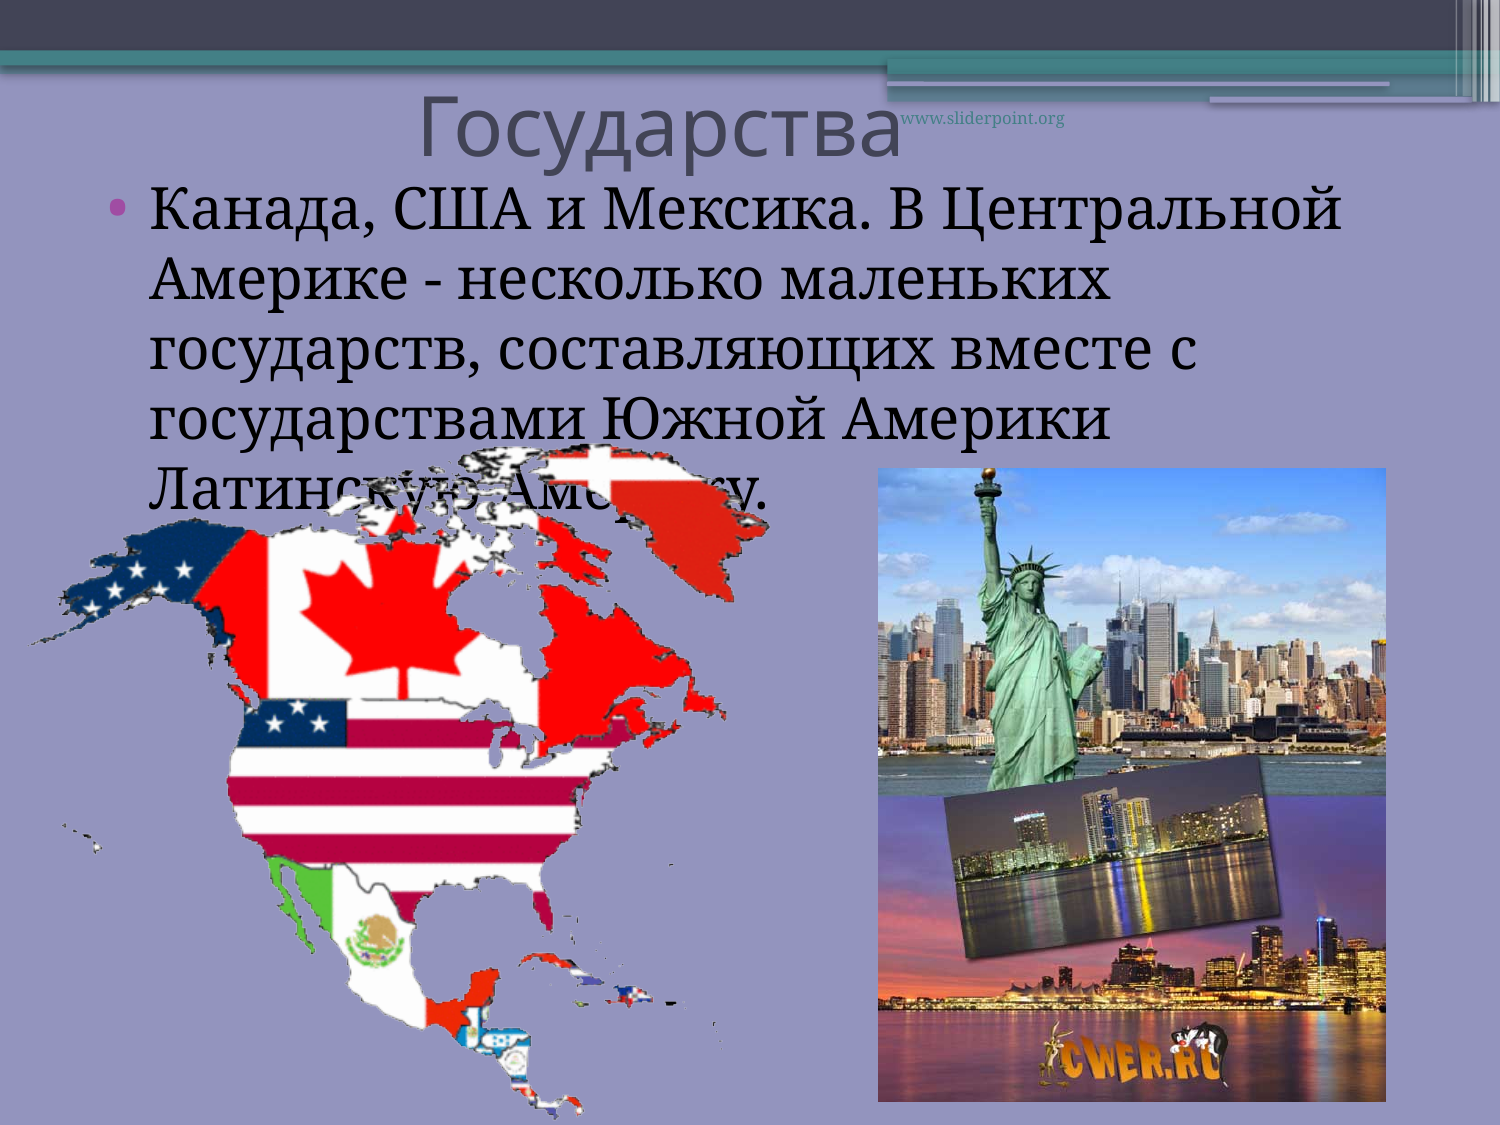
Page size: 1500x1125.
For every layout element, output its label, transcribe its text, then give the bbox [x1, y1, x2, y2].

title Государства [75, 0, 1425, 164]
footer www.sliderpoint.org [862, 100, 1080, 176]
picture [23, 438, 774, 1125]
picture [878, 468, 1386, 1102]
list Канада, США и Мексика. В Центральной Америке - несколько маленьких государств, составляющих вместе с государствами Южной Америки Латинскую Америку. [75, 164, 1425, 493]
